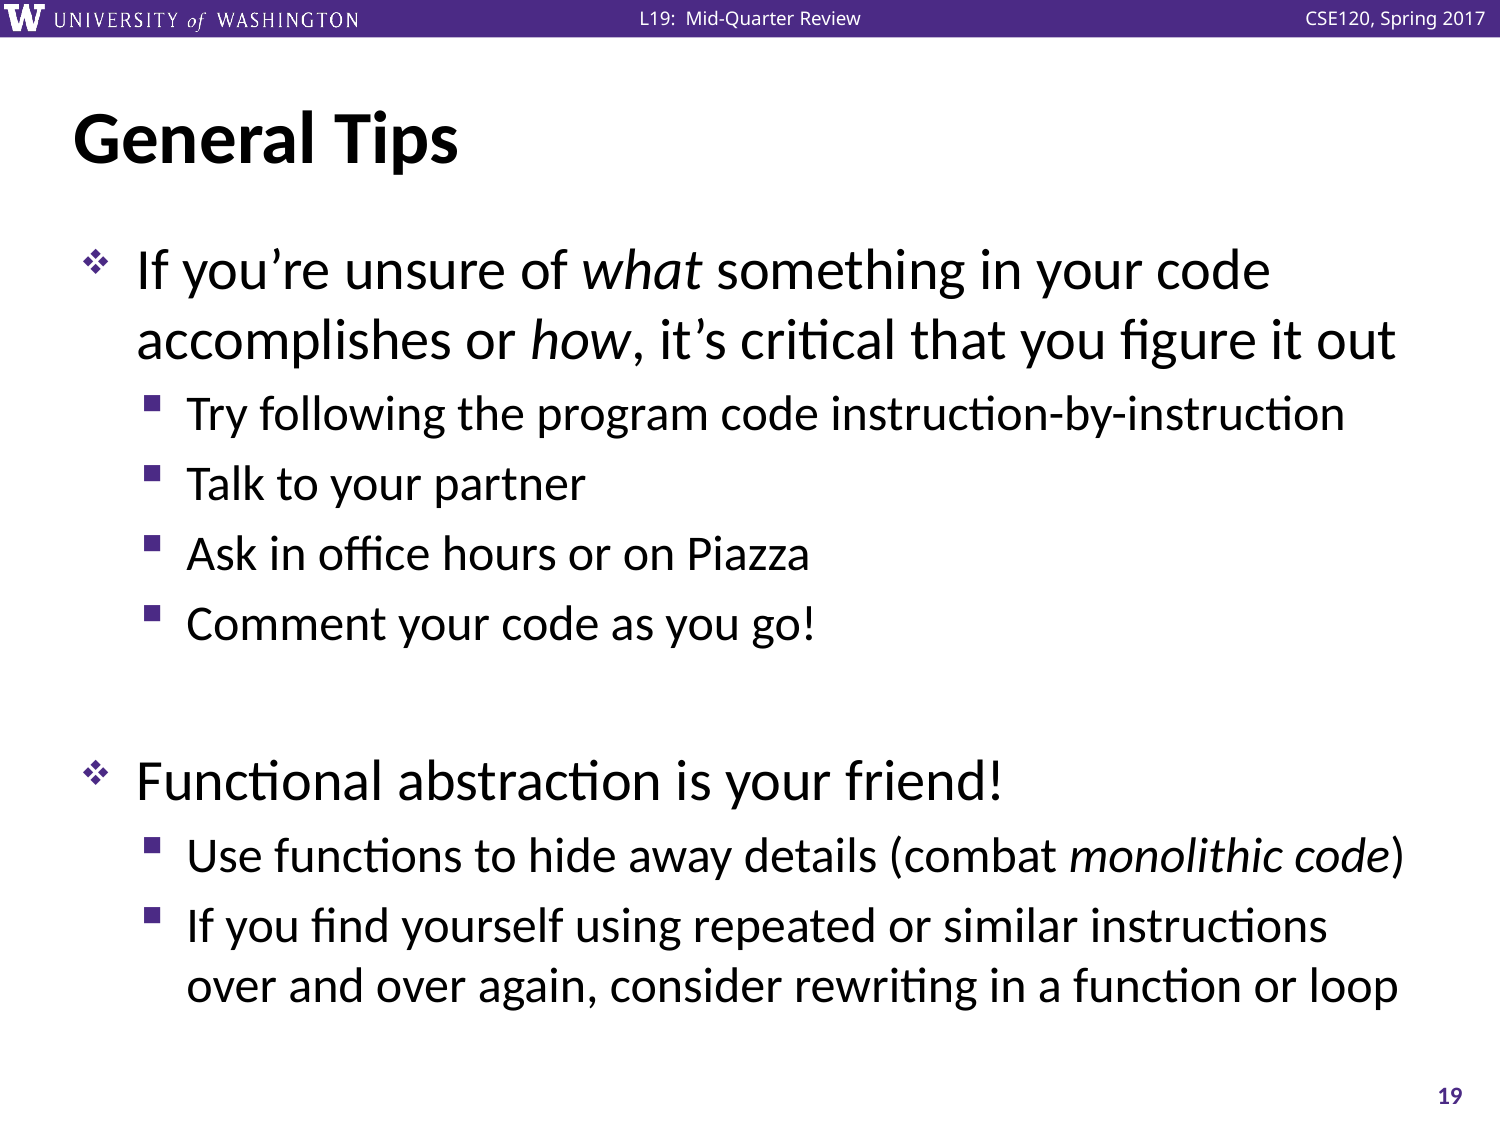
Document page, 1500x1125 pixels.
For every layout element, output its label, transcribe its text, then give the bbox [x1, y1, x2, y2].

title General Tips [58, 71, 1438, 197]
picture [4, 4, 358, 32]
list If you’re unsure of what something in your code accomplishes or how, it’s critical that you figure it out Try following the program code instruction-by-instruction Talk to your partner Ask in office hours or on Piazza Comment your code as you go! Functional abstraction is your friend! Use functions to hide away details (combat monolithic code) If you find yourself using repeated or similar instructions over and over again, consider rewriting in a function or loop [64, 223, 1438, 1040]
slide_number 19 [1400, 1065, 1500, 1125]
